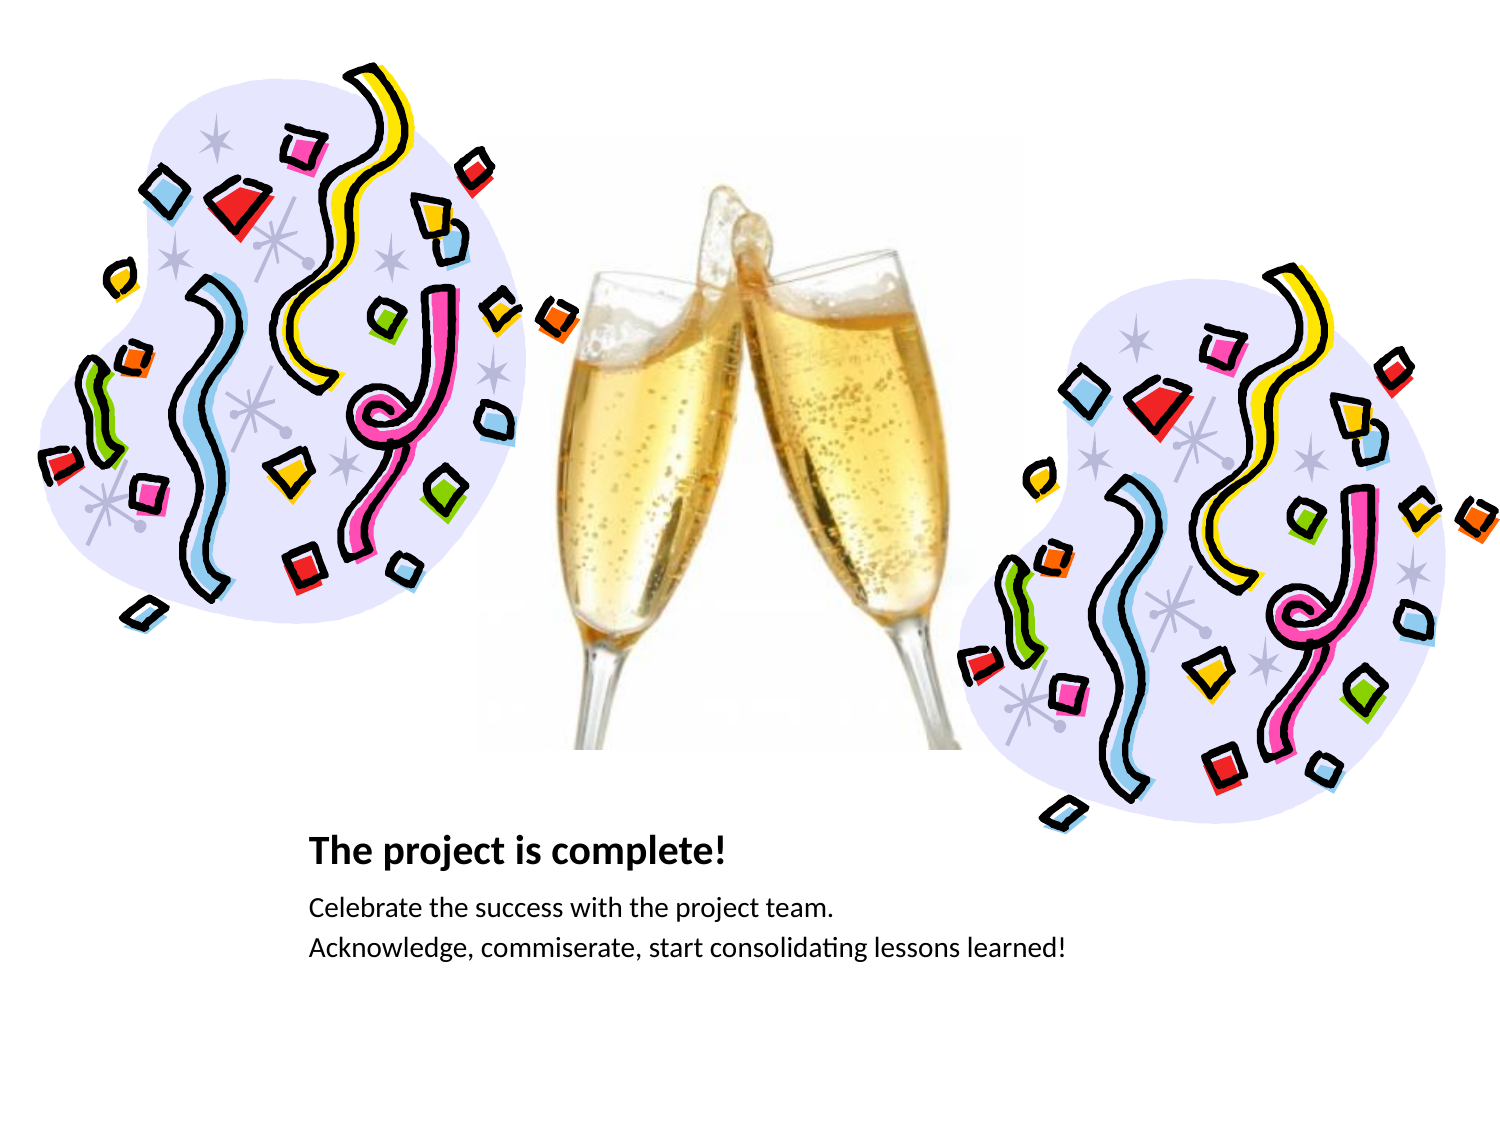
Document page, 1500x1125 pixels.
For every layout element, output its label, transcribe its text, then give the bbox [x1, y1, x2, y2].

list Celebrate the success with the project team. Acknowledge, commiserate, start consolidating lessons learned! [294, 880, 1194, 1013]
picture [37, 62, 1500, 835]
title The project is complete! [294, 787, 1194, 880]
